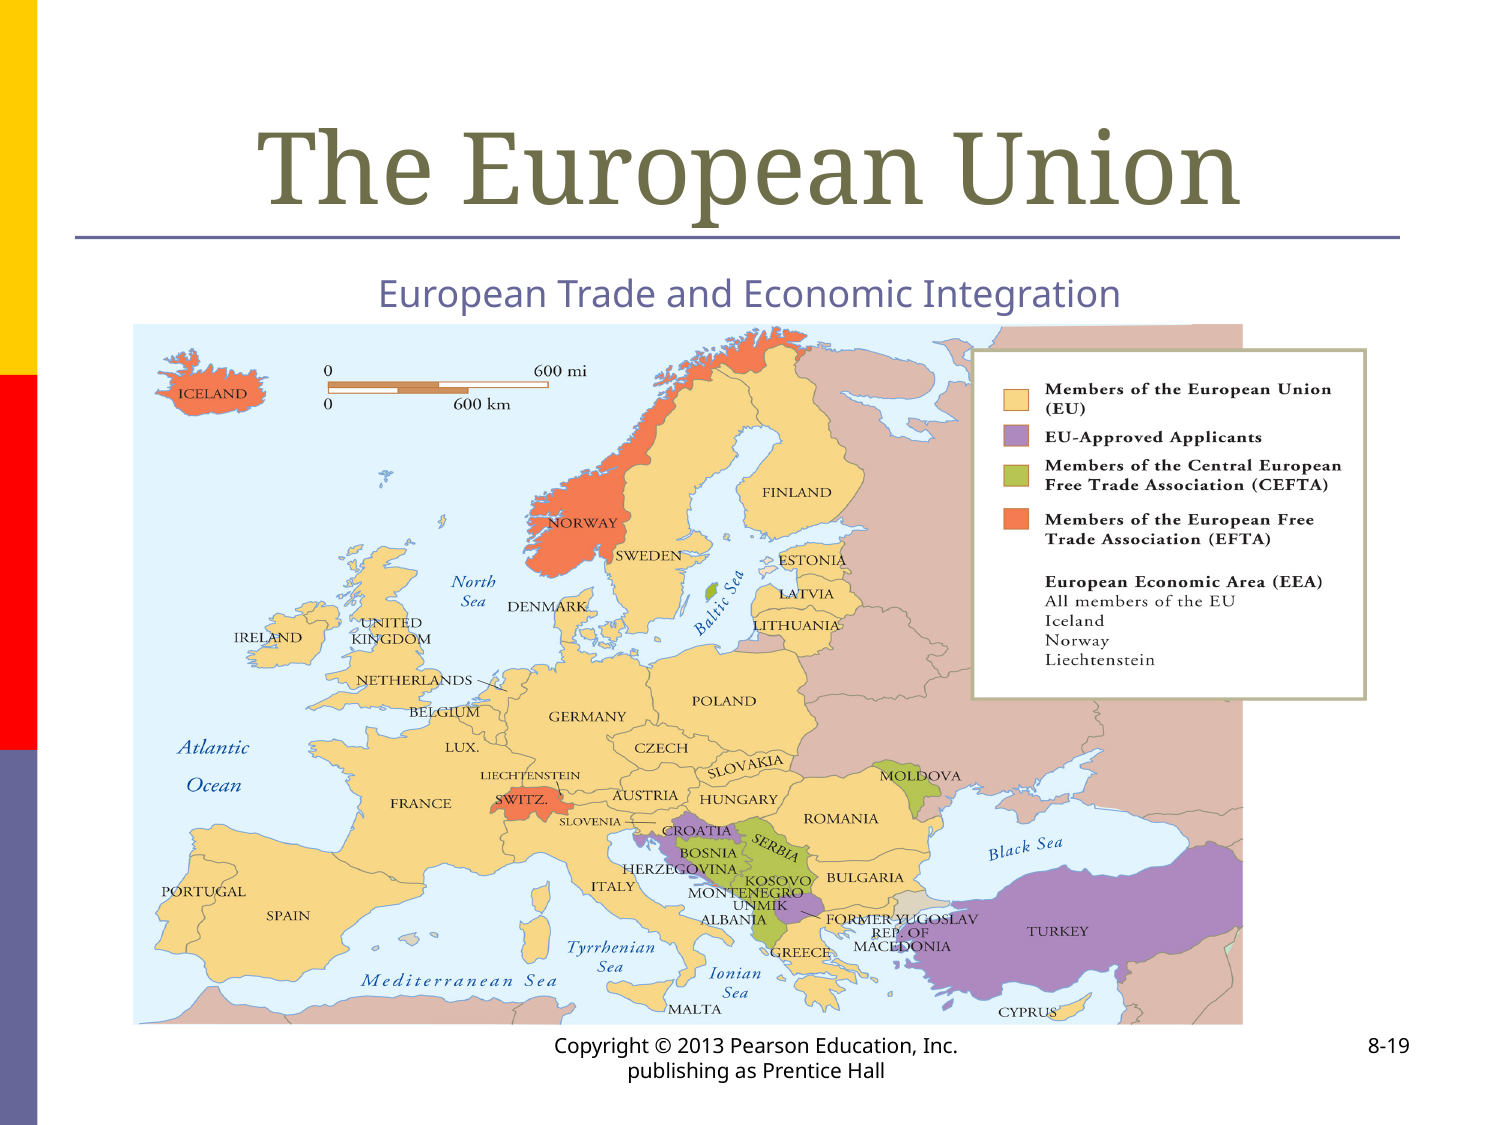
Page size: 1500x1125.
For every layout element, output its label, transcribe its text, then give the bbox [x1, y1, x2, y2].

list European Trade and Economic Integration [75, 262, 1425, 1006]
picture [133, 324, 1367, 1026]
title The European Union [75, 45, 1425, 233]
slide_number 8-19 [1074, 1025, 1425, 1100]
footer Copyright © 2013 Pearson Education, Inc. publishing as Prentice Hall [500, 1034, 1013, 1100]
